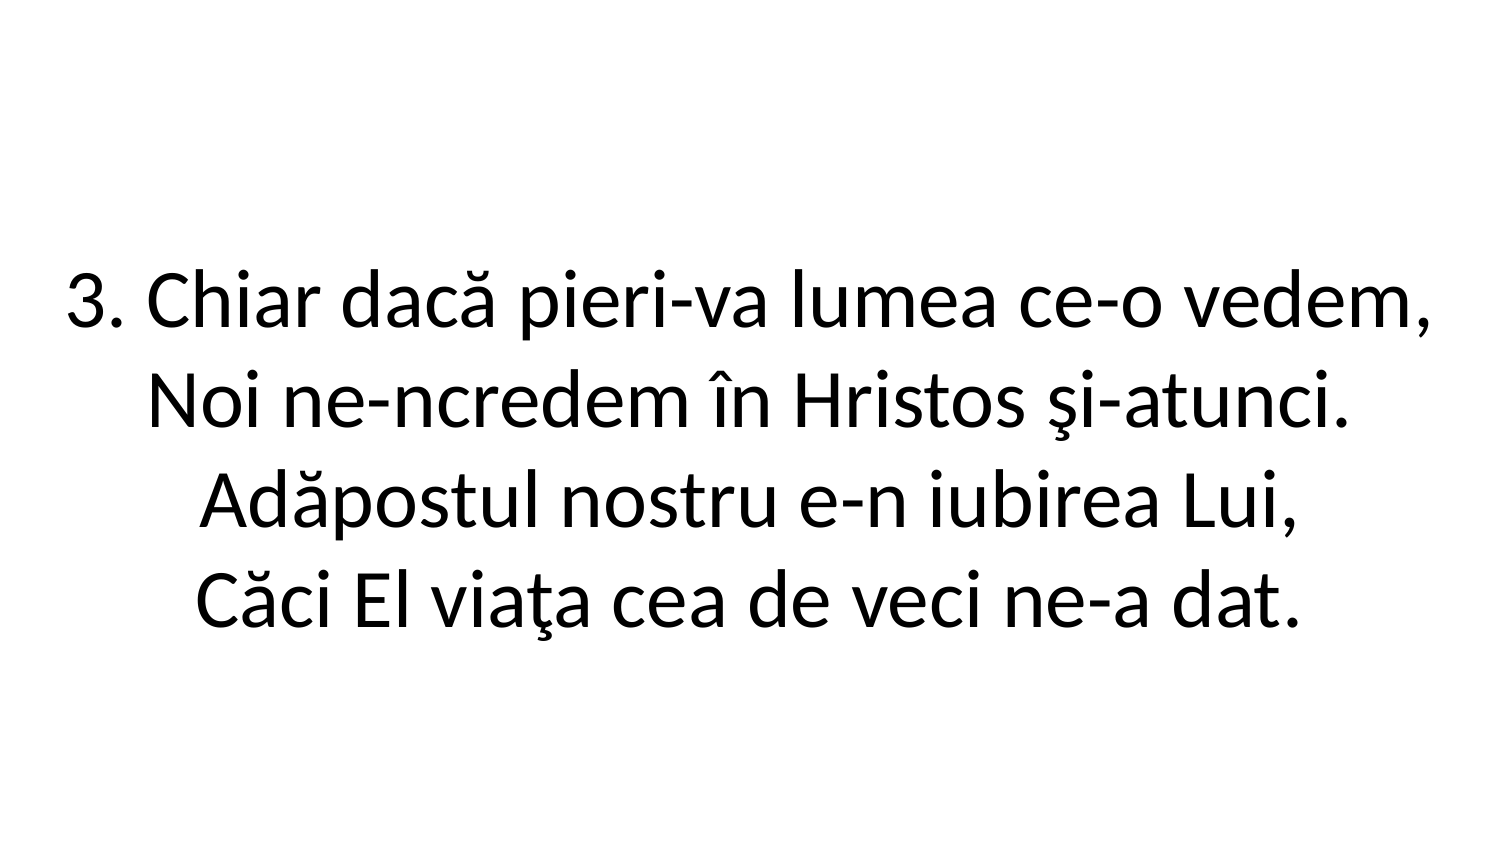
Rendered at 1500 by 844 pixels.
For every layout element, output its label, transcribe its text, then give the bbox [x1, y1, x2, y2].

text_box 3. Chiar dacă pieri-va lumea ce-o vedem, Noi ne-ncredem în Hristos şi-atunci. Adăpostul nostru e-n iubirea Lui, Căci El viaţa cea de veci ne-a dat. [49, 192, 1451, 652]
